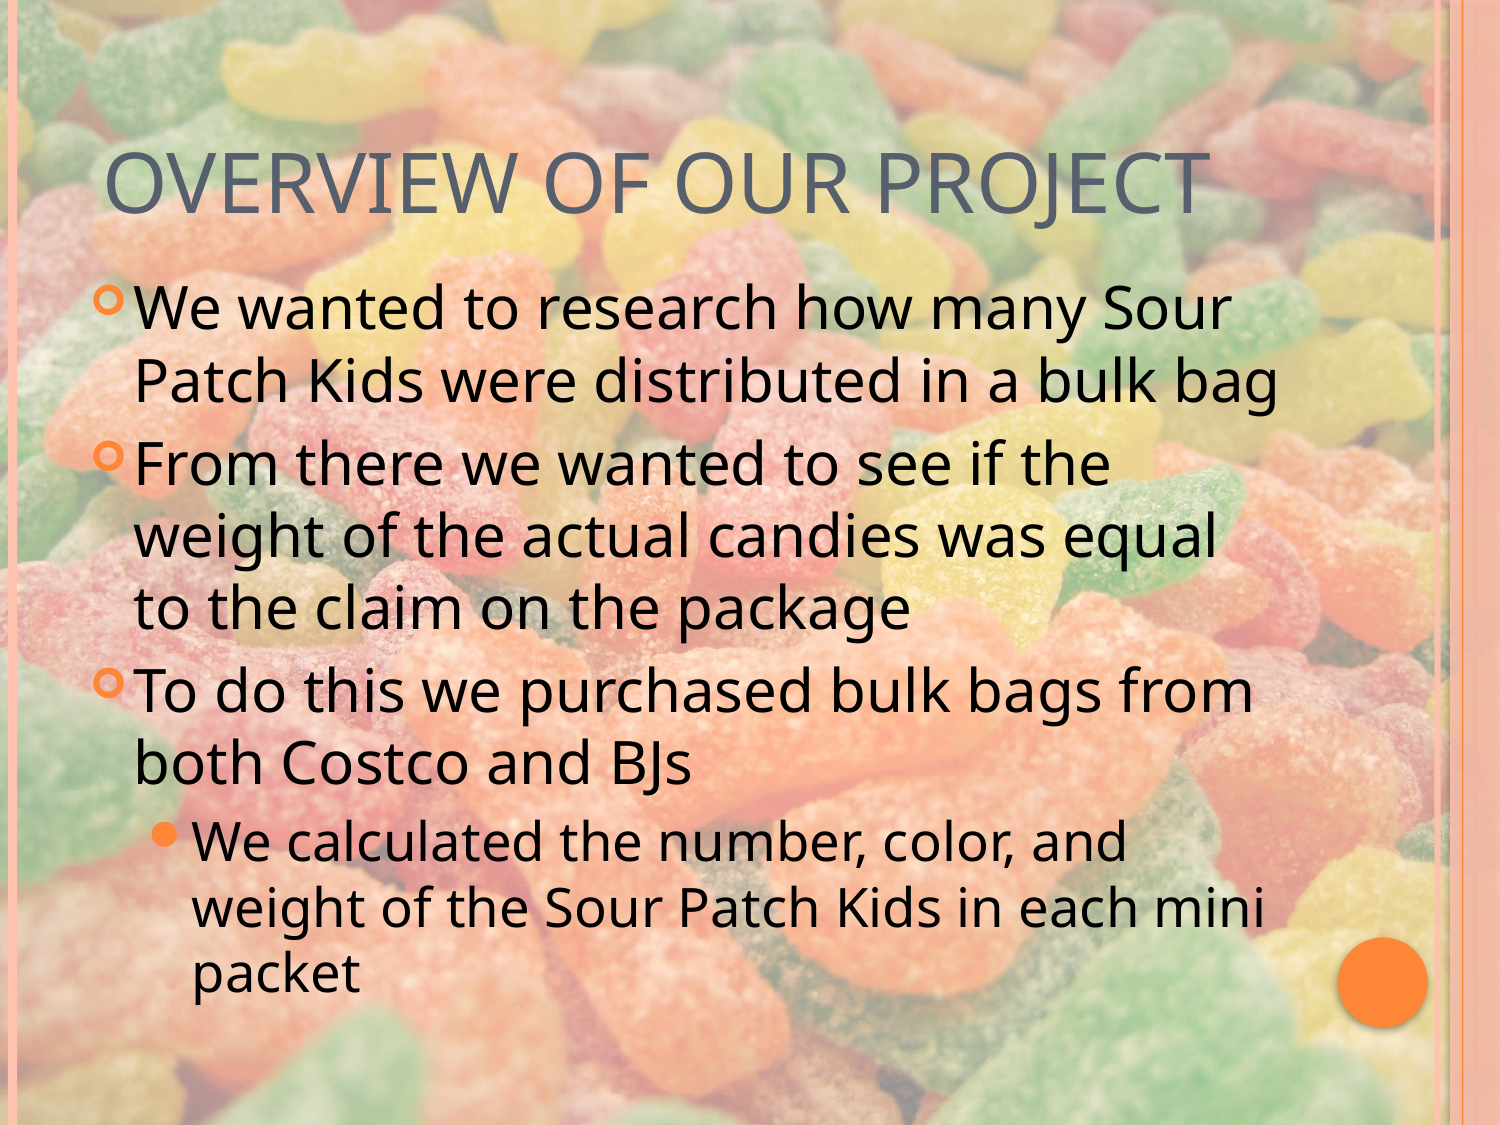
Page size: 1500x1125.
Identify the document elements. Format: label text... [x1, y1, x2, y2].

title Overview of our project [87, 50, 1313, 238]
list We wanted to research how many Sour Patch Kids were distributed in a bulk bag From there we wanted to see if the weight of the actual candies was equal to the claim on the package To do this we purchased bulk bags from both Costco and BJs We calculated the number, color, and weight of the Sour Patch Kids in each mini packet [75, 262, 1300, 1062]
